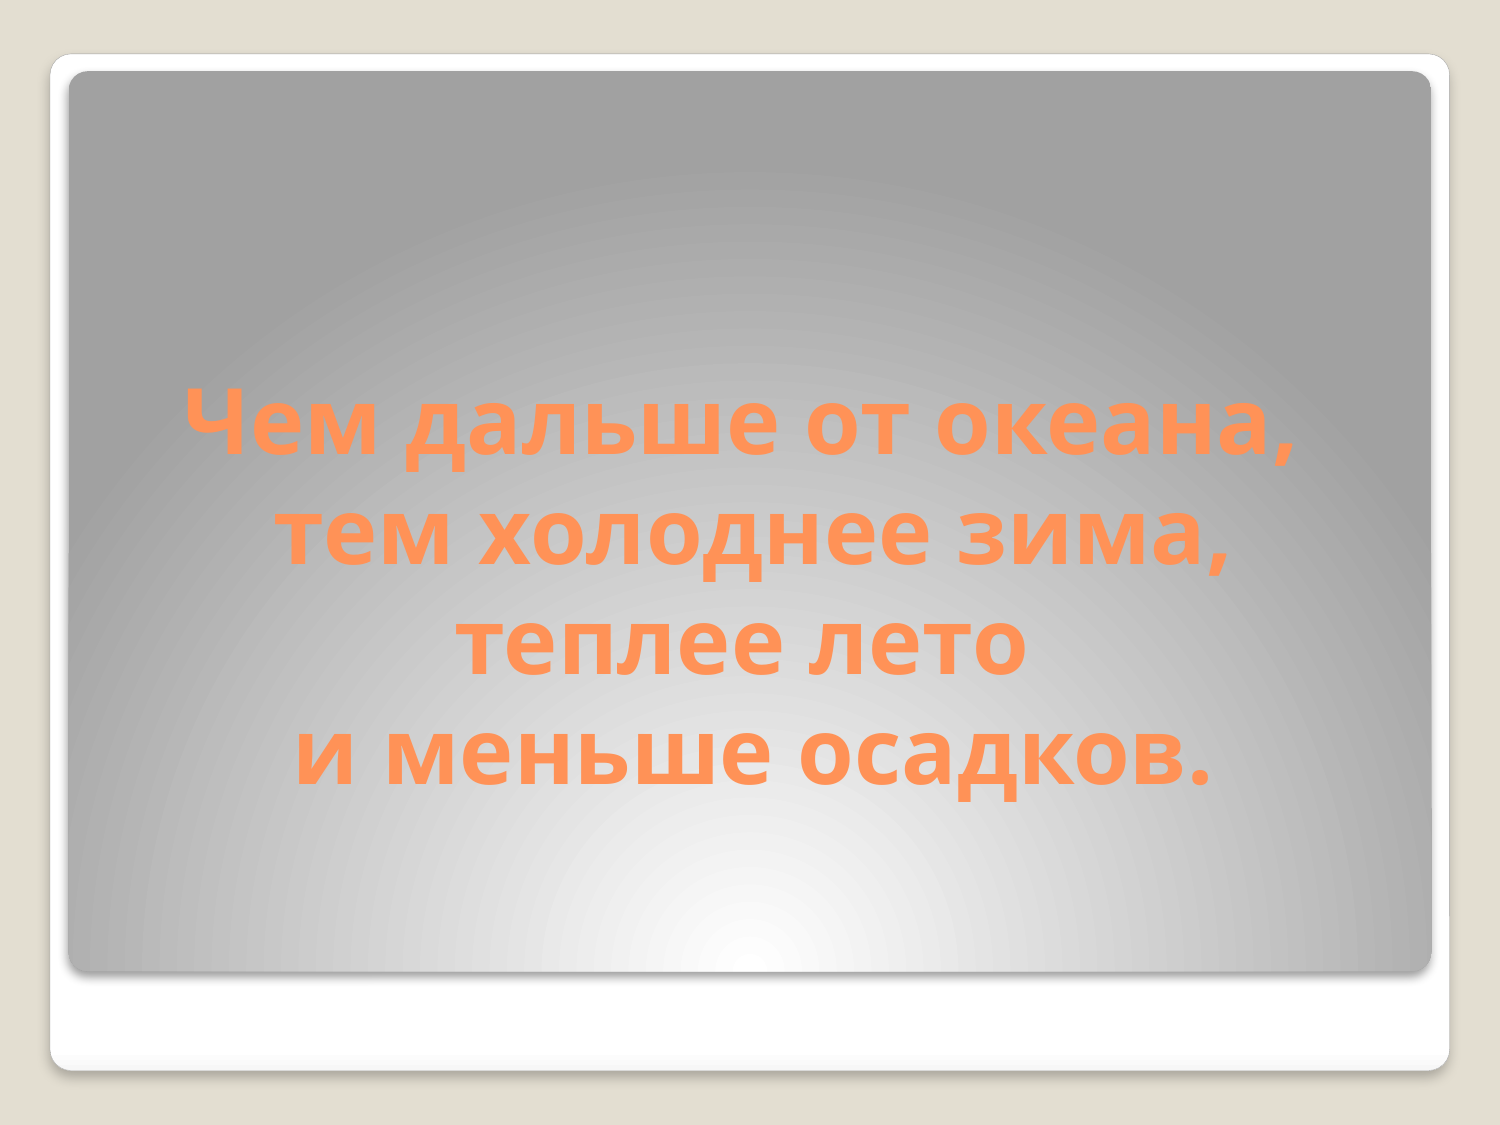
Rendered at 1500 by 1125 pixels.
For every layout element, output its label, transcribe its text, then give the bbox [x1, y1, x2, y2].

title Чем дальше от океана, тем холоднее зима, теплее лето и меньше осадков. [82, 164, 1425, 991]
